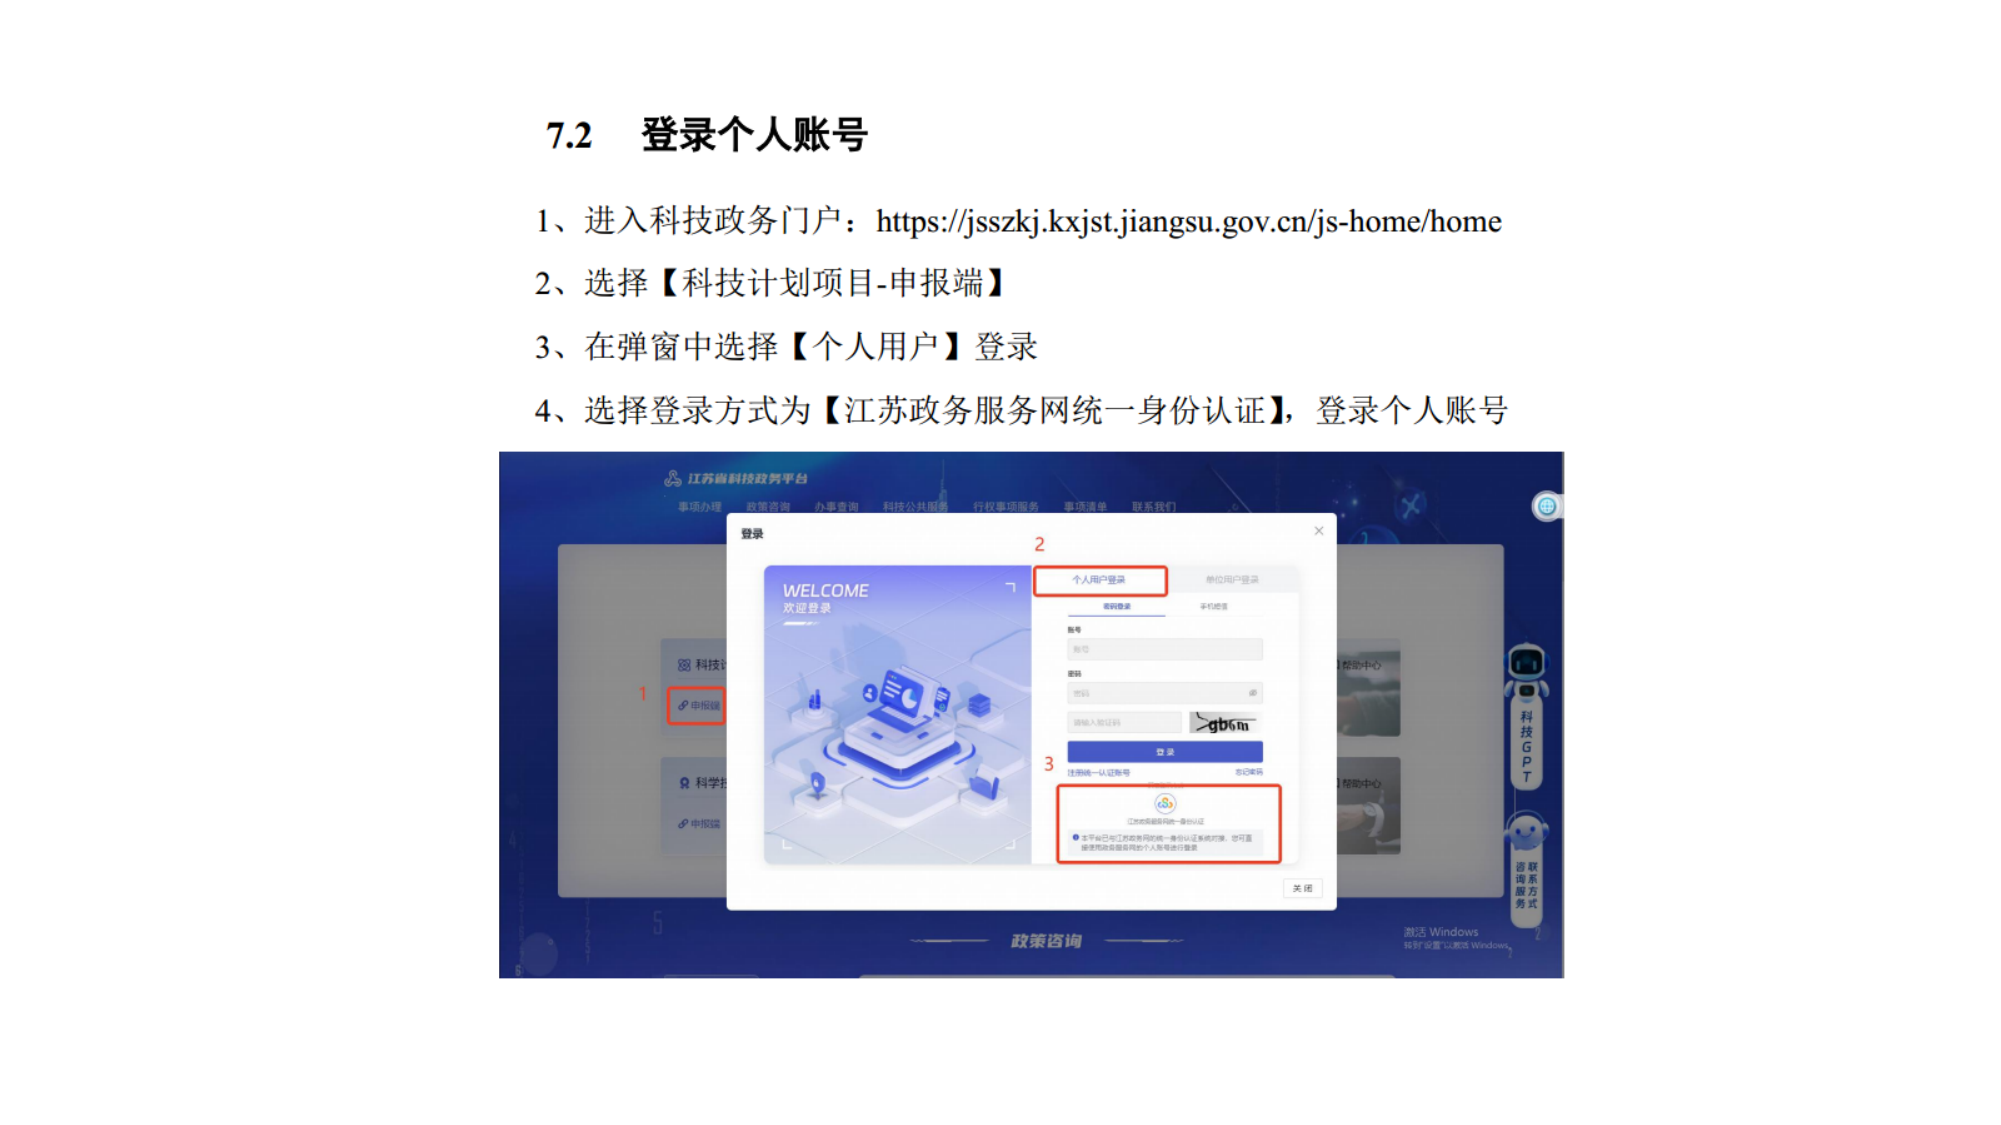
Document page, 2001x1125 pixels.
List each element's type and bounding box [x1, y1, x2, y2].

picture [387, 94, 1612, 1031]
